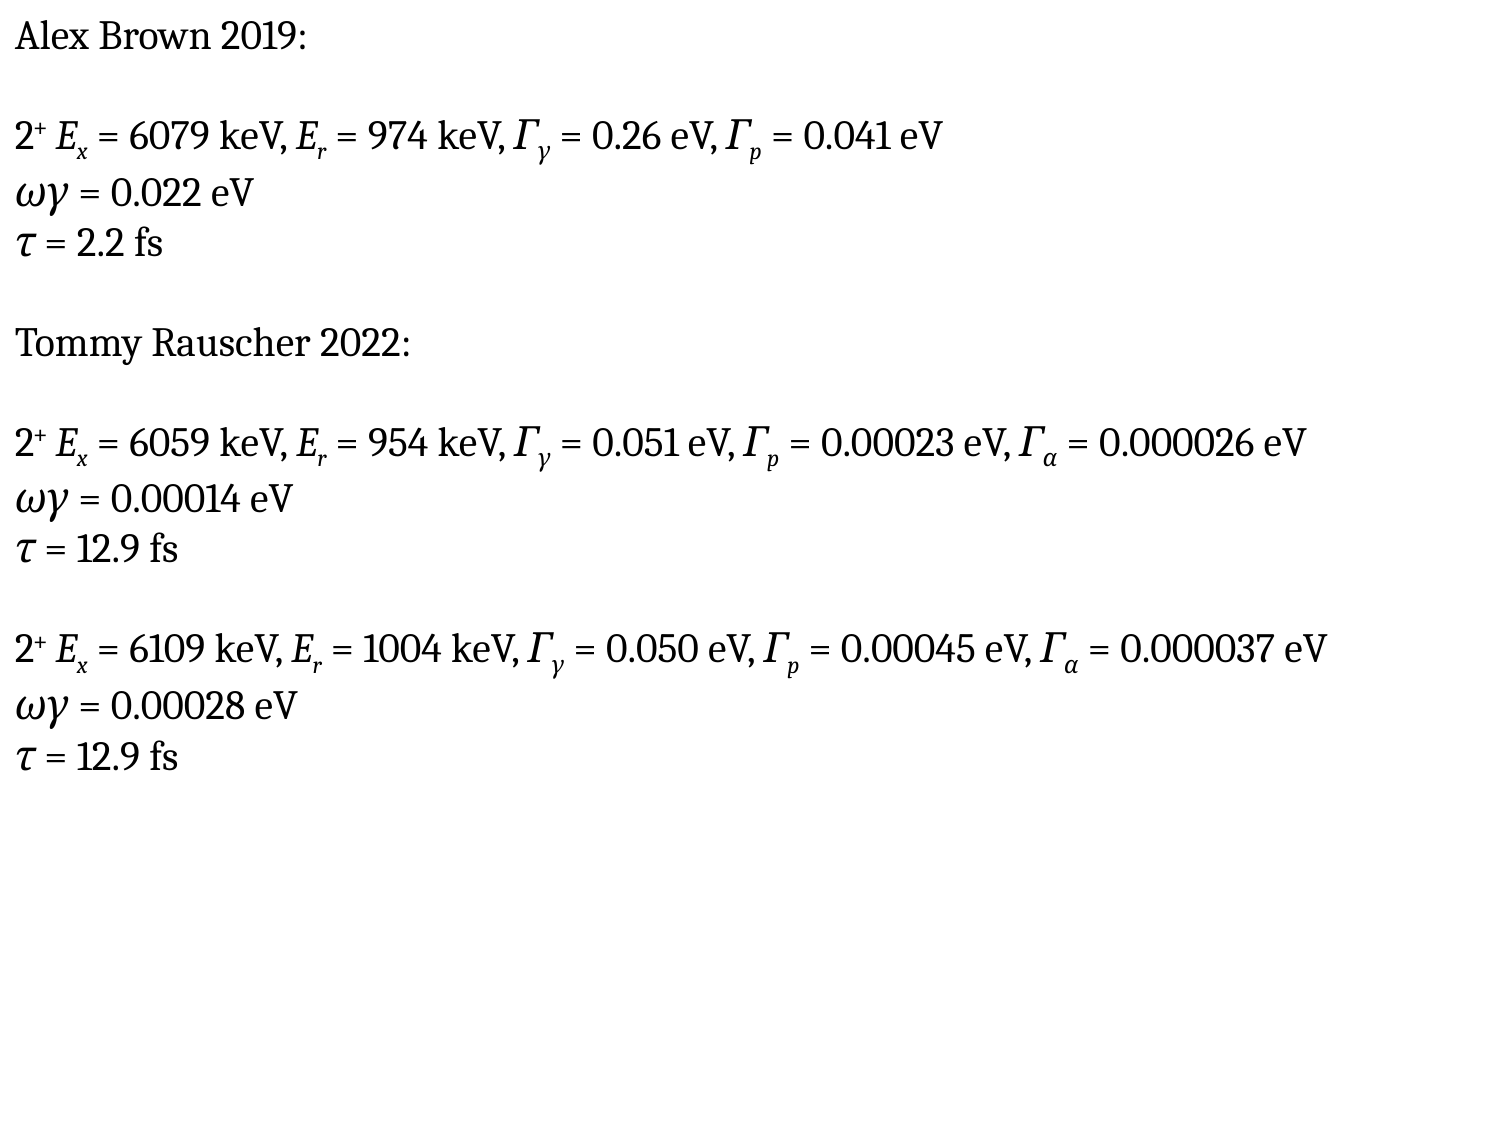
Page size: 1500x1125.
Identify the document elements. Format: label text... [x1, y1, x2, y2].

text_box Alex Brown 2019: 2+ Ex = 6079 keV, Er = 974 keV, Γγ = 0.26 eV, Γp = 0.041 eV ωγ = 0.022 eV τ = 2.2 fs Tommy Rauscher 2022: 2+ Ex = 6059 keV, Er = 954 keV, Γγ = 0.051 eV, Γp = 0.00023 eV, Γα = 0.000026 eV ωγ = 0.00014 eV τ = 12.9 fs 2+ Ex = 6109 keV, Er = 1004 keV, Γγ = 0.050 eV, Γp = 0.00045 eV, Γα = 0.000037 eV ωγ = 0.00028 eV τ = 12.9 fs [0, 0, 1500, 786]
